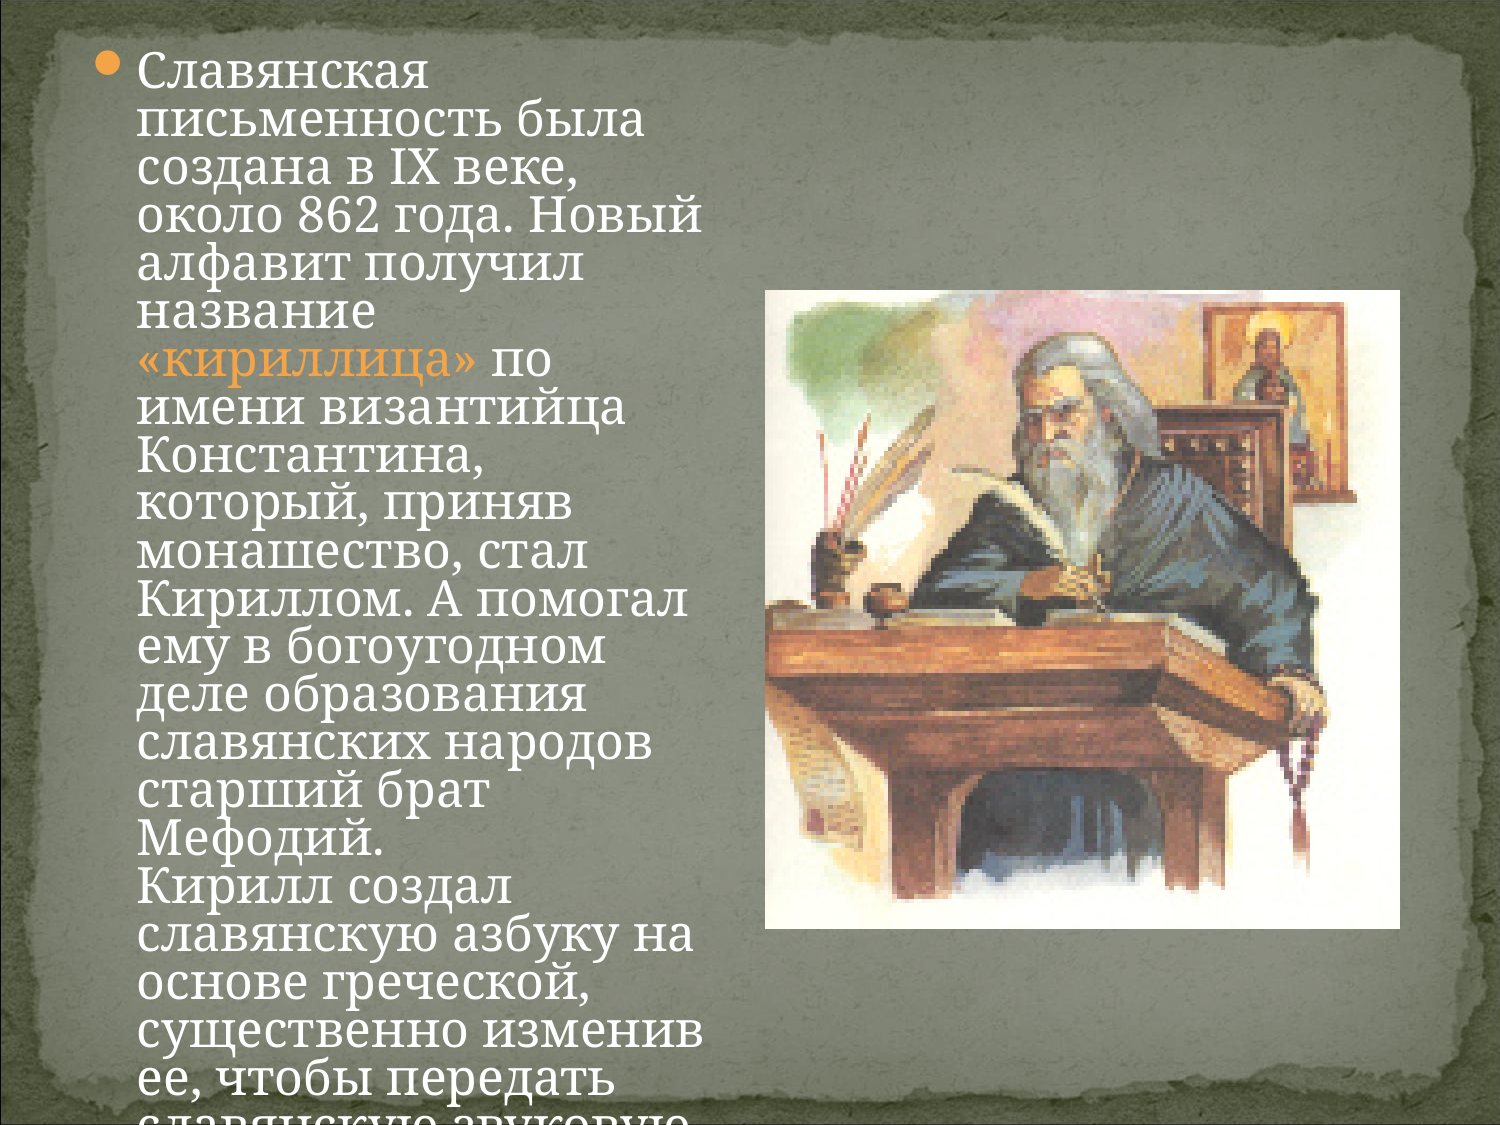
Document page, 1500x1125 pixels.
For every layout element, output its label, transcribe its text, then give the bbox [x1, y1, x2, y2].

picture [0, 0, 1500, 1125]
list Славянская письменность была создана в IX веке, около 862 года. Новый алфавит получил название «кириллица» по имени византийца Константина, который, приняв монашество, стал Кириллом. А помогал ему в богоугодном деле образования славянских народов старший брат Мефодий. Кирилл создал славянскую азбуку на основе греческой, существенно изменив ее, чтобы передать славянскую звуковую систему. Были созданы две азбуки - глаголица и кириллица. [76, 42, 738, 1005]
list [768, 293, 1398, 927]
